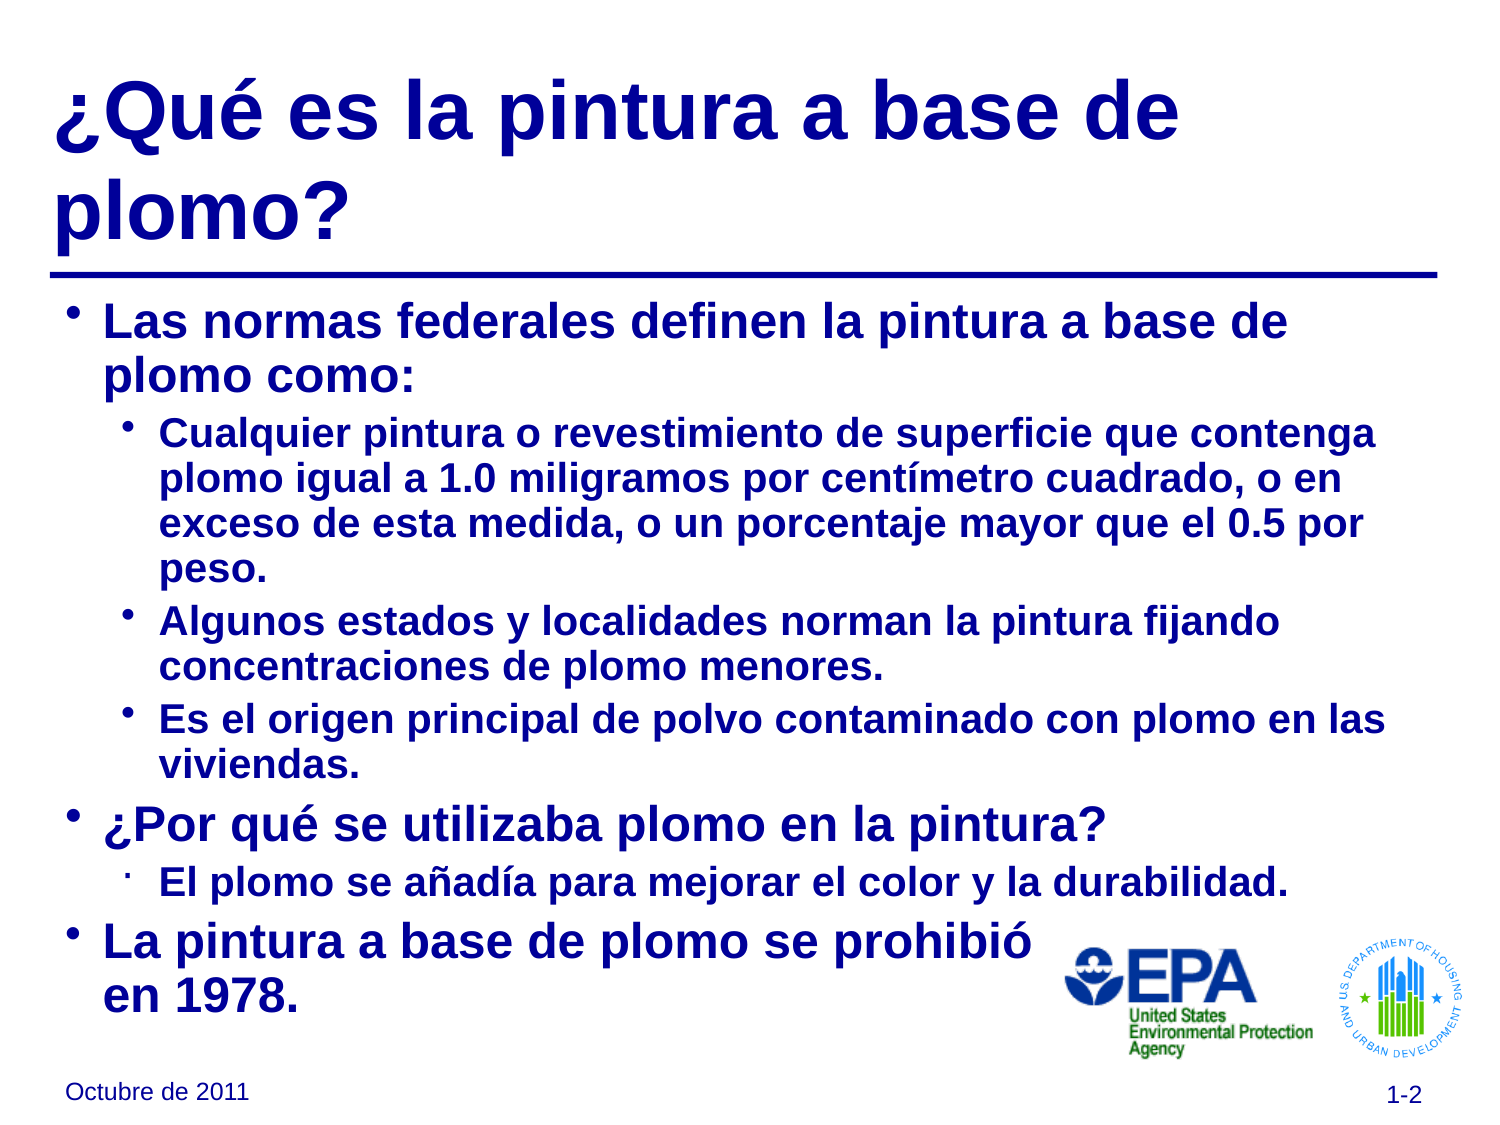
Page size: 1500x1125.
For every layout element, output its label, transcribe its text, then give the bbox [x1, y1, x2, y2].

picture [1062, 963, 1319, 1064]
list Las normas federales definen la pintura a base de plomo como: Cualquier pintura o revestimiento de superficie que contenga plomo igual a 1.0 miligramos por centímetro cuadrado, o en exceso de esta medida, o un porcentaje mayor que el 0.5 por peso. Algunos estados y localidades norman la pintura fijando concentraciones de plomo menores. Es el origen principal de polvo contaminado con plomo en las viviendas. ¿Por qué se utilizaba plomo en la pintura? El plomo se añadía para mejorar el color y la durabilidad. La pintura a base de plomo se prohibió en 1978. [49, 287, 1463, 963]
picture [1337, 963, 1463, 1059]
title ¿Qué es la pintura a base de plomo? [37, 62, 1426, 251]
slide_number 1-2 [1124, 1049, 1438, 1125]
slide_number Octubre de 2011 [49, 1049, 363, 1125]
